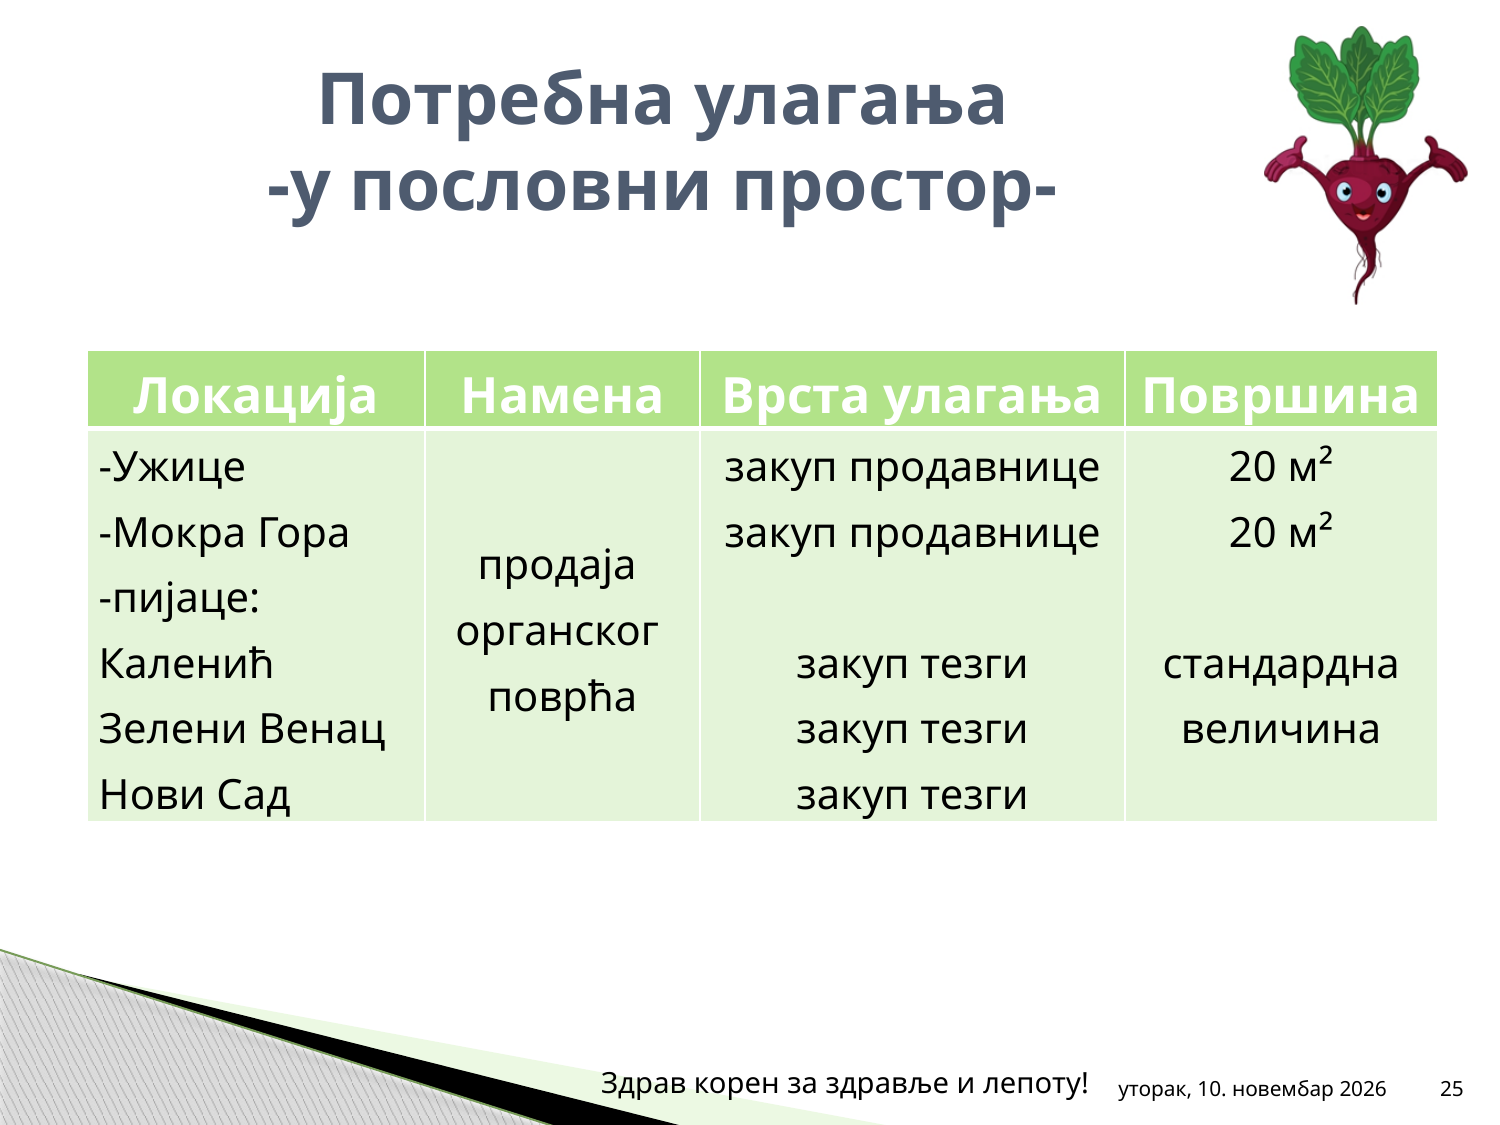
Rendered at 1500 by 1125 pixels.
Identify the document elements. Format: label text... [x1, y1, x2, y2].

table_cell -Ужице -Мокра Гора -пијаце: Каленић Зелени Венац Нови Сад [88, 431, 424, 821]
table_header Намена [426, 351, 699, 426]
table_cell продаја органског поврћа [426, 431, 699, 821]
slide_number 25 [1418, 1051, 1479, 1112]
slide_number среда, 31. октобар 2012 [1105, 1051, 1418, 1112]
table_header Локација [88, 351, 424, 426]
table_header Површина [1126, 351, 1437, 426]
footer Здрав корен за здравље и лепоту! [575, 1051, 1105, 1112]
title Потребна улагања -у пословни простор- [75, 45, 1250, 233]
table_cell закуп продавнице закуп продавнице закуп тезги закуп тезги закуп тезги [701, 431, 1124, 821]
table_cell 20 м² 20 м² стандардна величина [1126, 431, 1437, 821]
list [75, 243, 1425, 986]
table_header Врста улагања [701, 351, 1124, 426]
picture [1262, 24, 1471, 308]
